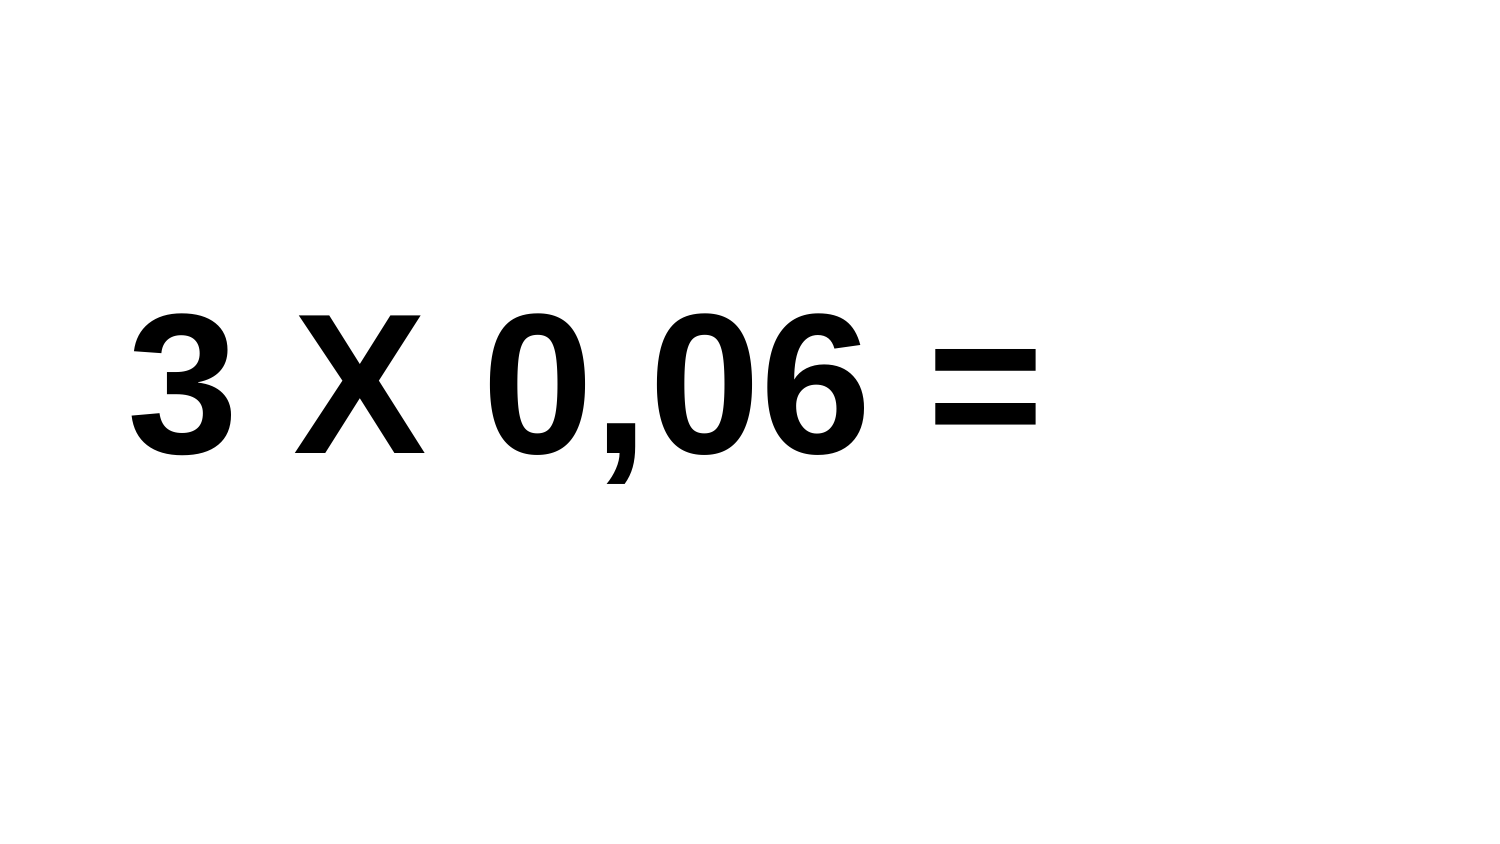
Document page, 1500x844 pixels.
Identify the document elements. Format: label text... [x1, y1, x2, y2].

text_box 3 X 0,06 = [112, 318, 1388, 509]
